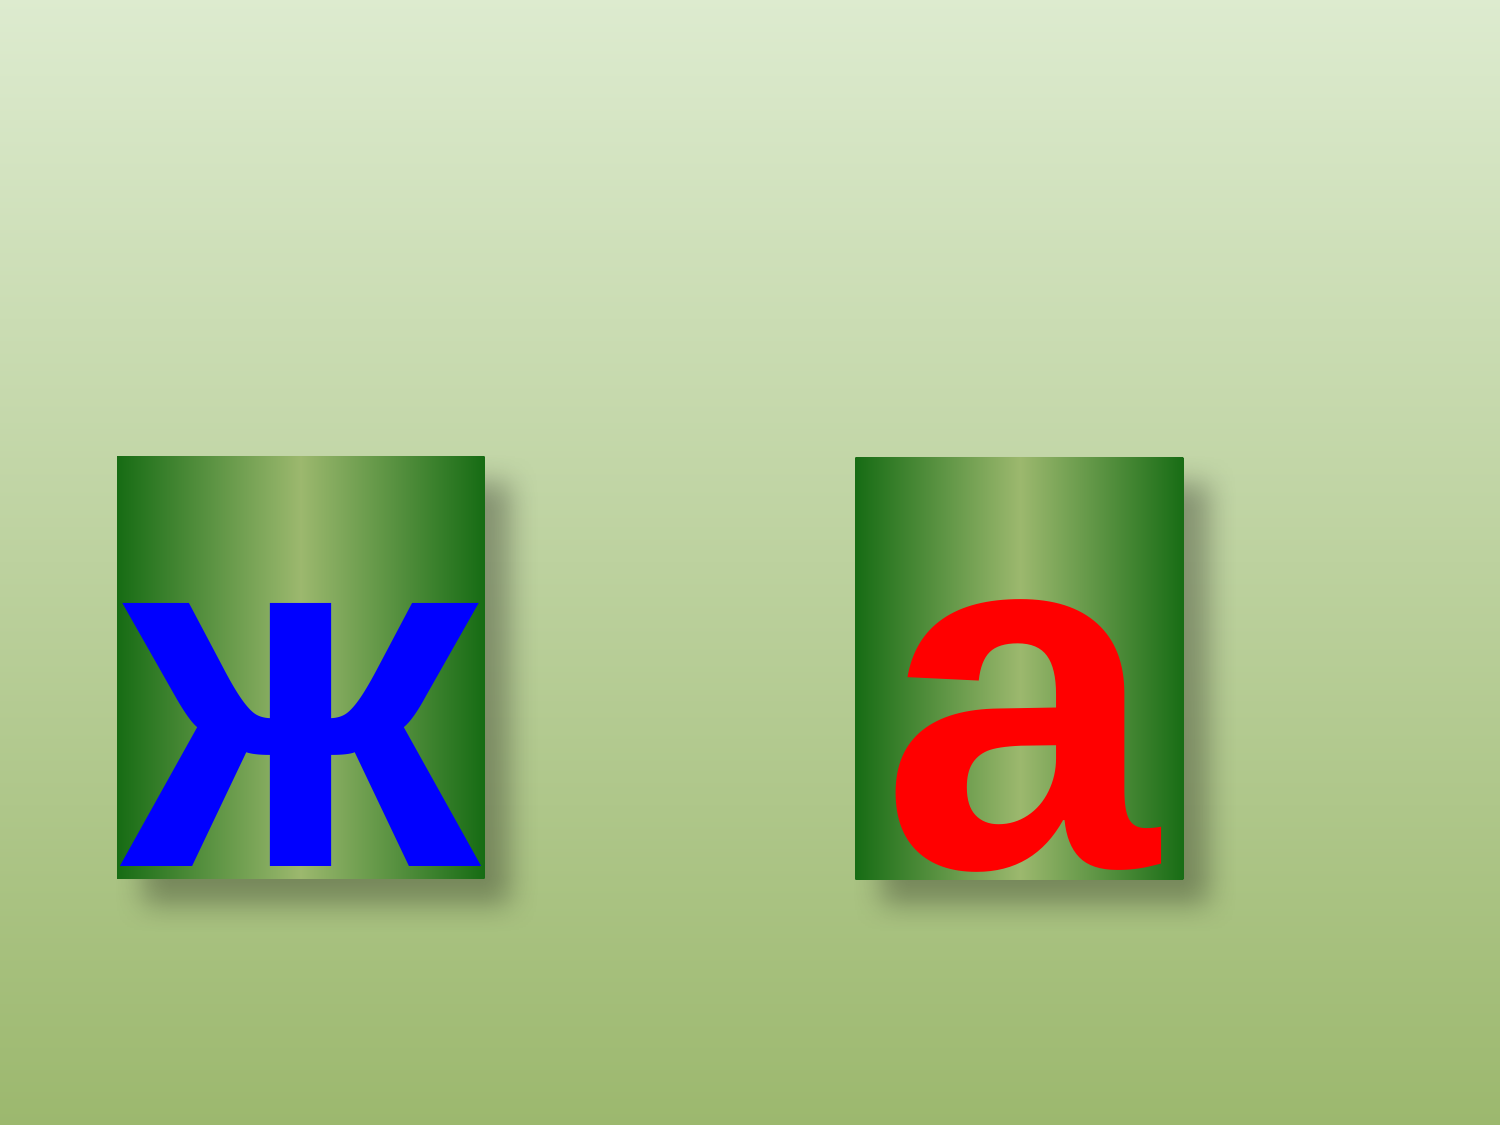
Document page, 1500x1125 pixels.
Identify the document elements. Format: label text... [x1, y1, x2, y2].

text_box а [855, 457, 1184, 880]
text_box ж [117, 456, 485, 879]
